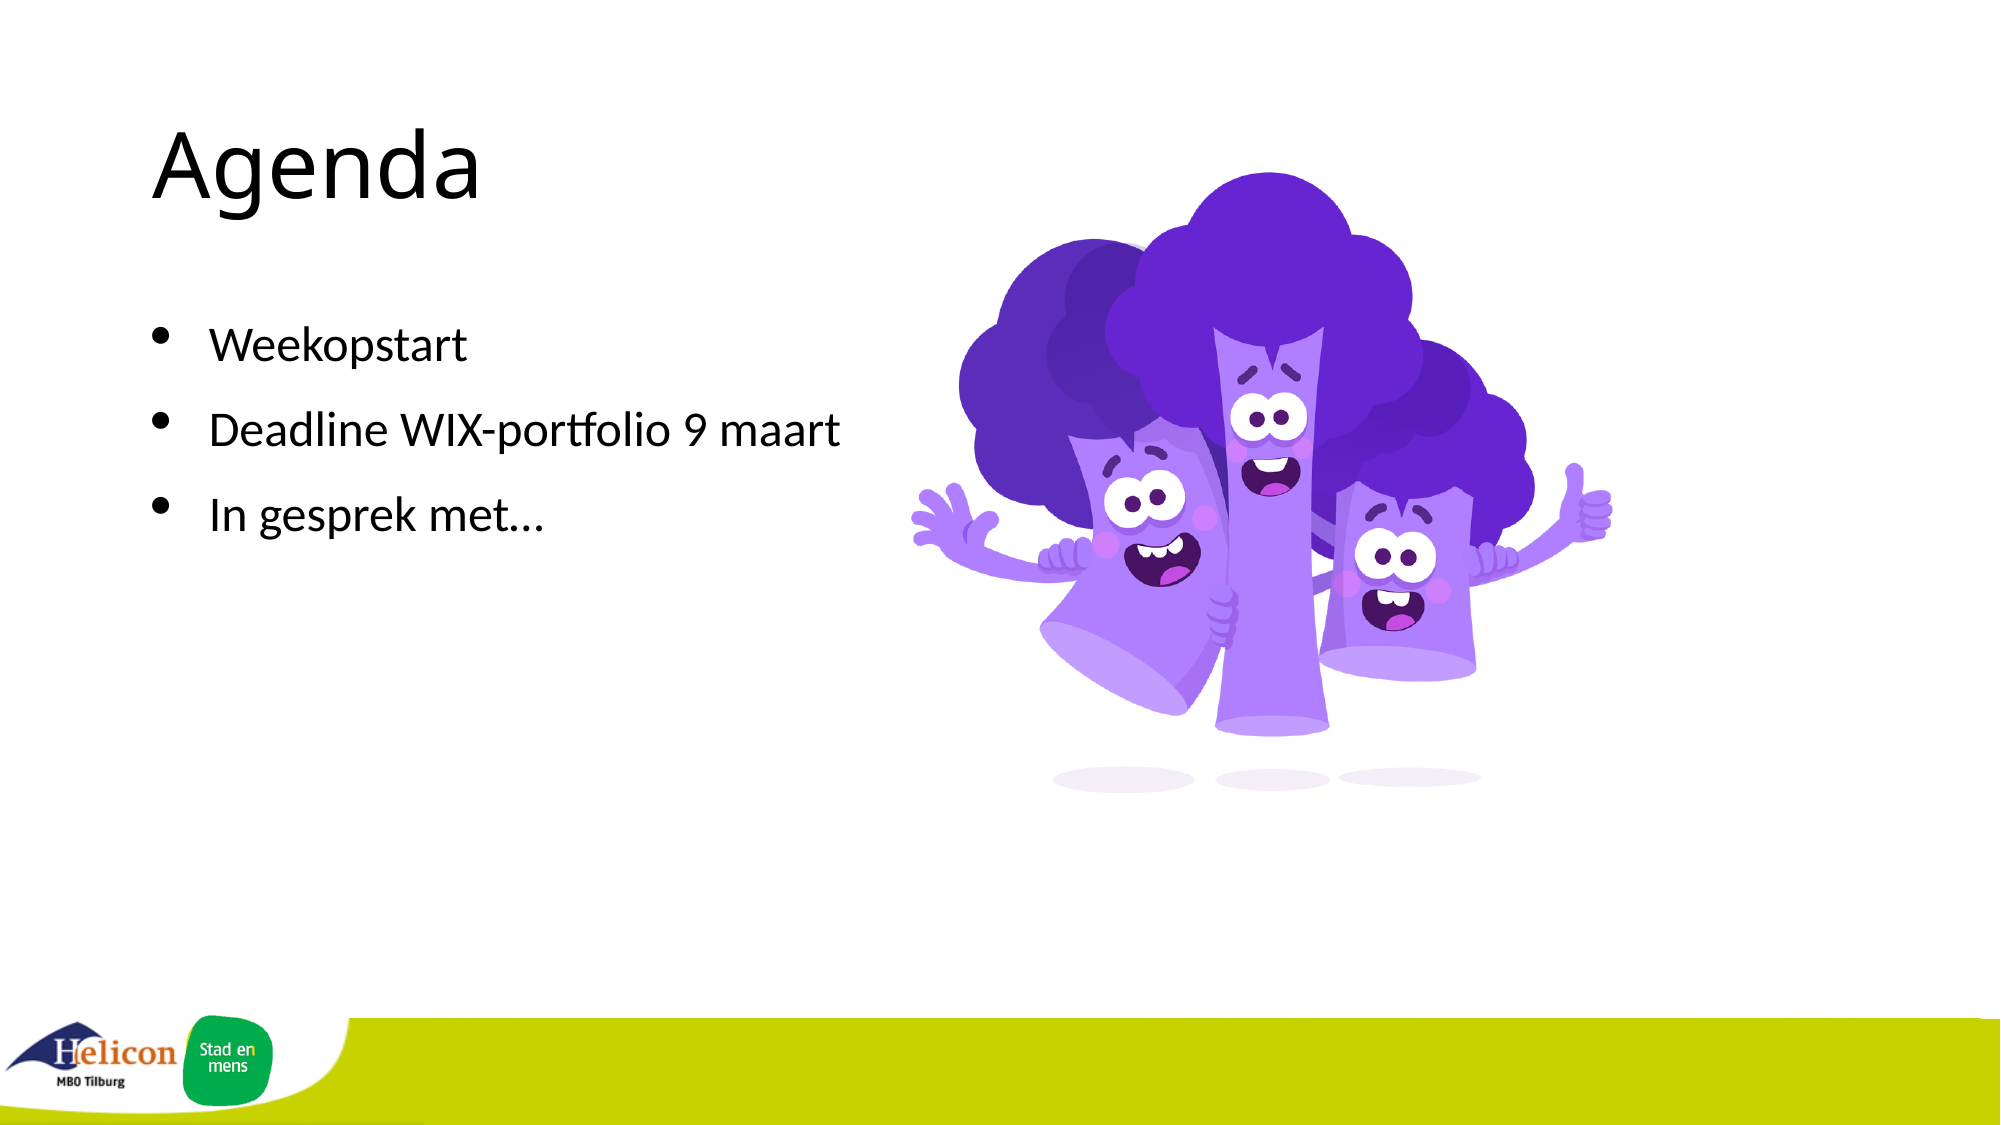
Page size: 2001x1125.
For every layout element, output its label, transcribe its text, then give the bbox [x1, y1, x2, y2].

picture [0, 1014, 424, 1125]
title Agenda [137, 59, 1863, 278]
picture [899, 111, 1629, 841]
list Weekopstart Deadline WIX-portfolio 9 maart In gesprek met… [137, 299, 1863, 1014]
